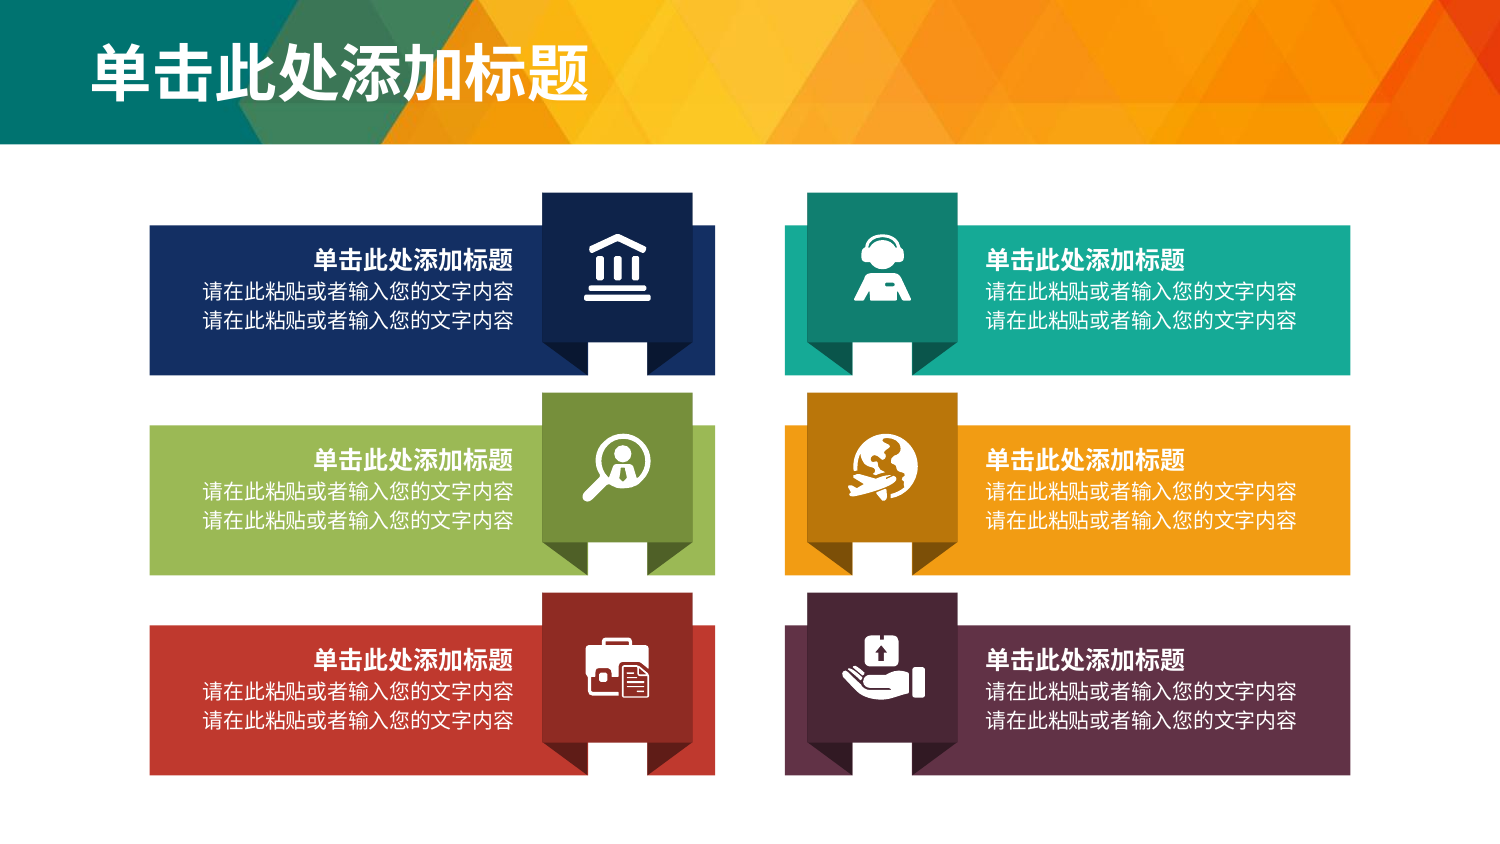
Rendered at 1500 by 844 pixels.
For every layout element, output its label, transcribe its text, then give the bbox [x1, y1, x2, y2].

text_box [784, 192, 1351, 376]
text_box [784, 592, 1351, 776]
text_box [149, 592, 716, 776]
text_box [149, 392, 716, 576]
text_box 单击此处添加标题 [75, 26, 1060, 116]
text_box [149, 192, 716, 376]
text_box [853, 234, 912, 301]
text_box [585, 637, 650, 698]
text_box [784, 392, 1351, 576]
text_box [581, 433, 654, 502]
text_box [584, 234, 651, 301]
picture [0, 0, 1500, 144]
